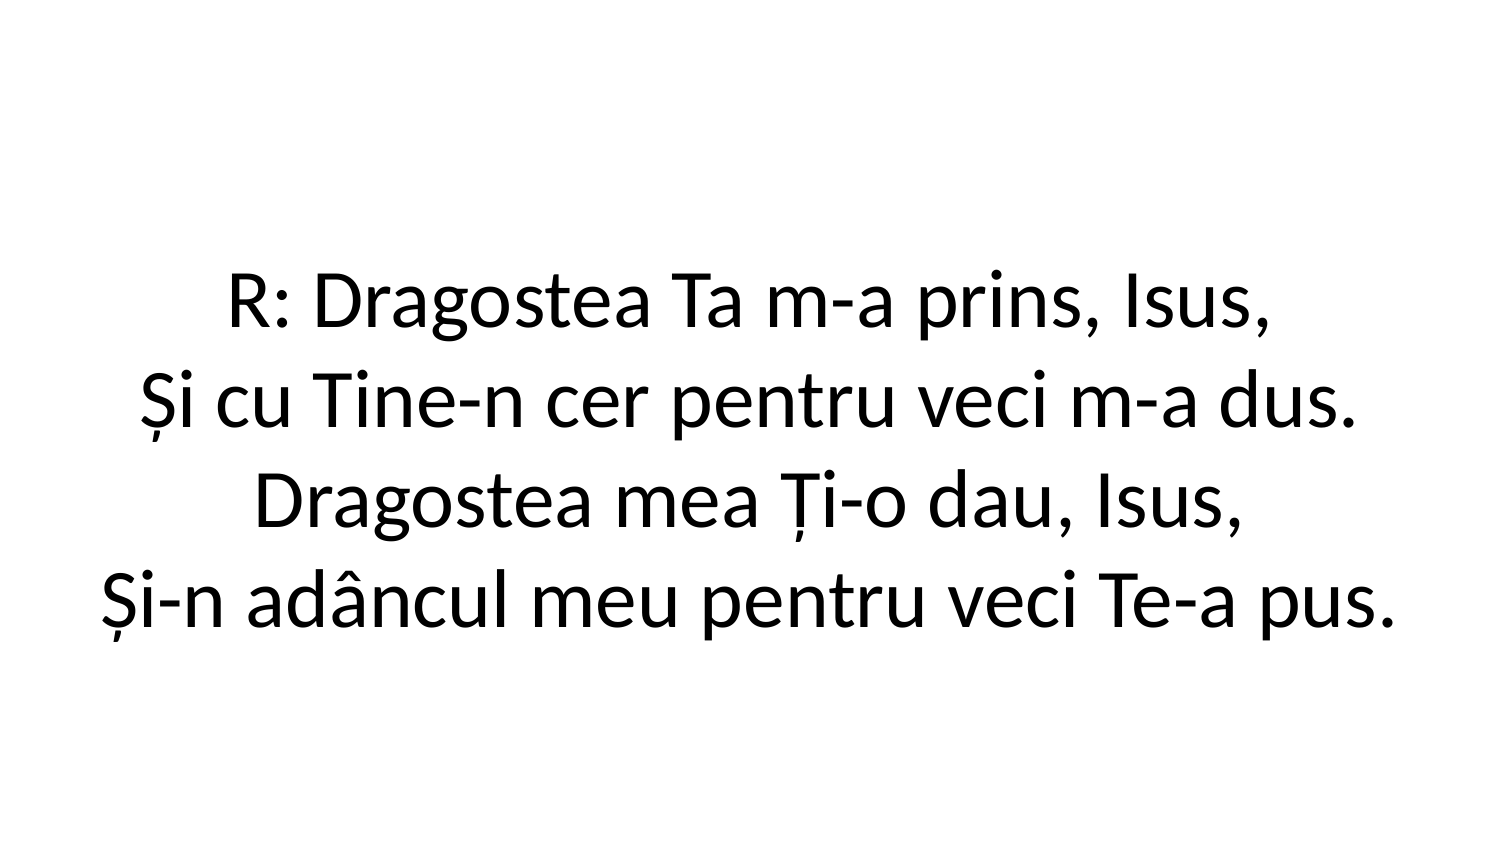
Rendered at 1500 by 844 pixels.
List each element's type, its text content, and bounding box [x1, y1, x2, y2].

text_box R: Dragostea Ta m-a prins, Isus, Și cu Tine-n cer pentru veci m-a dus. Dragostea mea Ți-o dau, Isus, Și-n adâncul meu pentru veci Te-a pus. [85, 192, 1415, 652]
